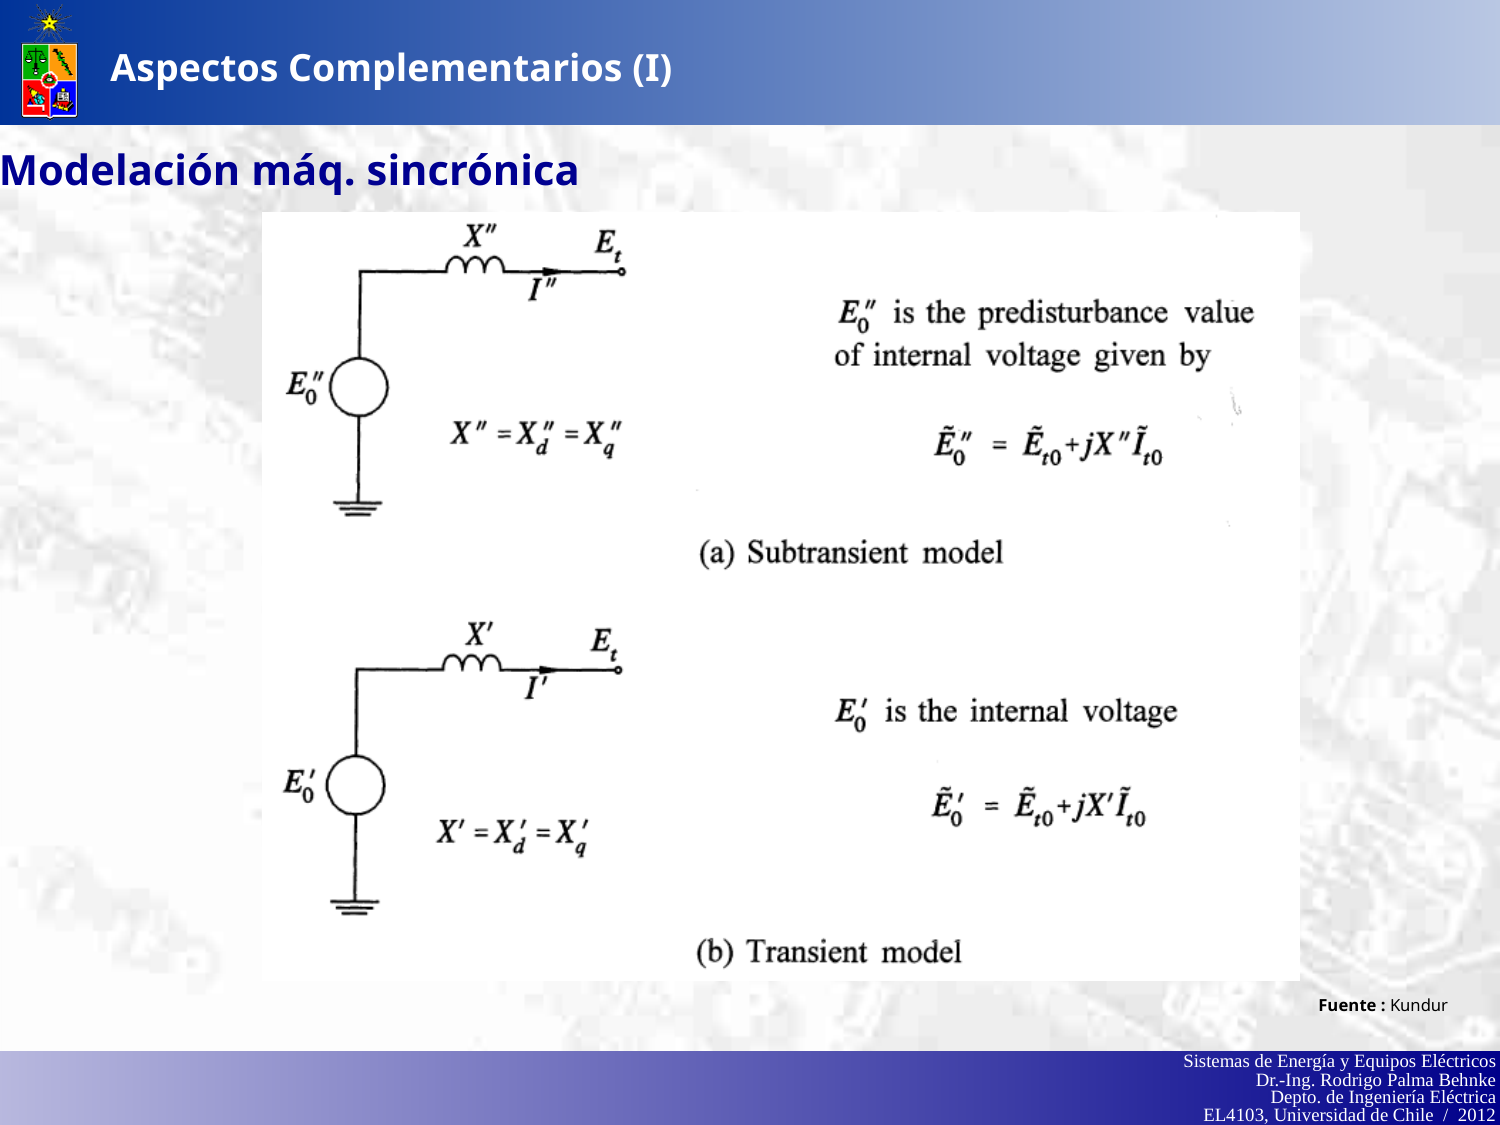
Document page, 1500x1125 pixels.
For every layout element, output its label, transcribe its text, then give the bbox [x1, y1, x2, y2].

text_box Fuente : Kundur [1303, 987, 1500, 1023]
picture [10, 0, 89, 124]
text_box Modelación máq. sincrónica [0, 145, 595, 237]
picture [0, 125, 1500, 1051]
text_box Aspectos Complementarios (I) [95, 36, 1365, 97]
